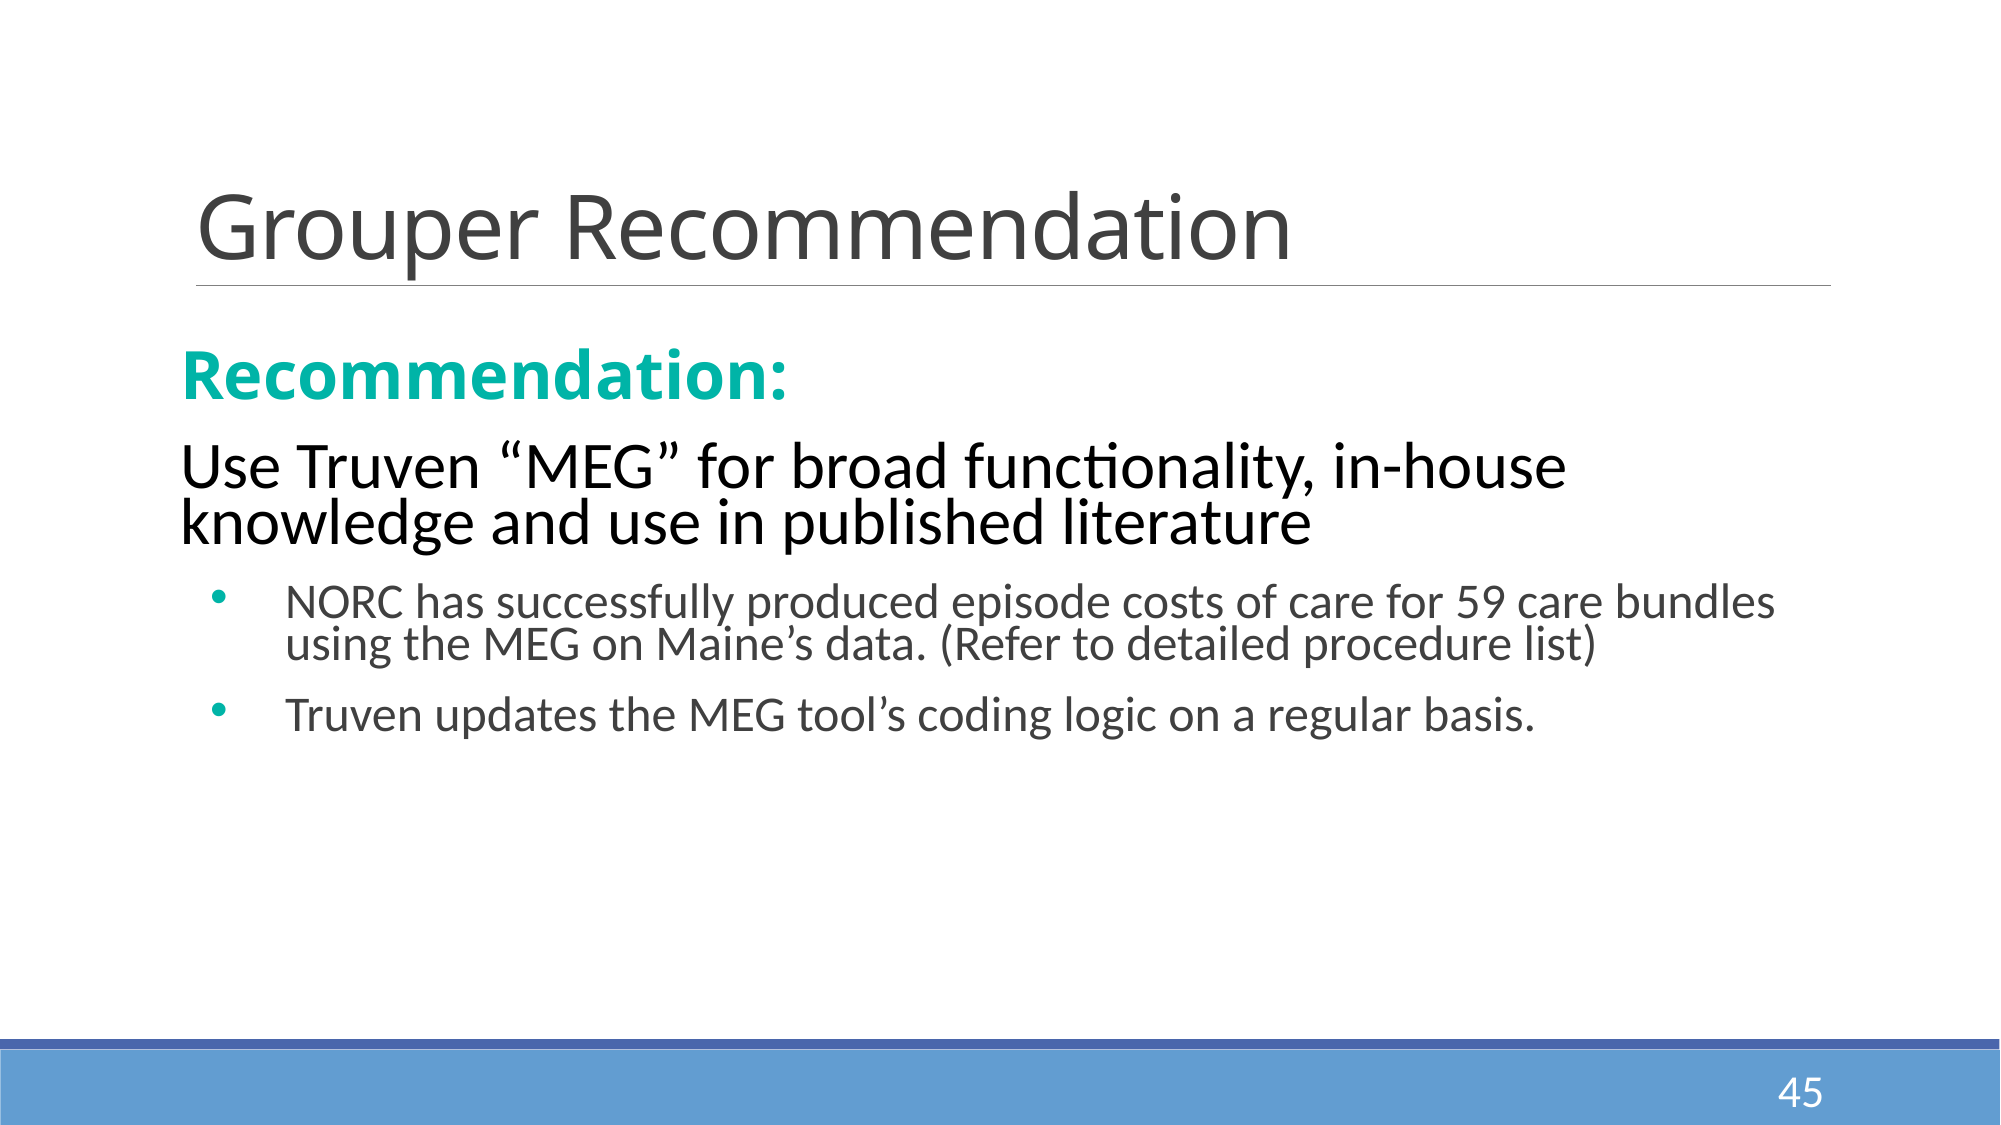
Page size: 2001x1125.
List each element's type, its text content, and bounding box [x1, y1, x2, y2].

title Grouper Recommendation [180, 47, 1840, 285]
list Recommendation: Use Truven “MEG” for broad functionality, in-house knowledge and use in published literature NORC has successfully produced episode costs of care for 59 care bundles using the MEG on Maine’s data. (Refer to detailed procedure list) Truven updates the MEG tool’s coding logic on a regular basis. [180, 334, 1840, 963]
slide_number 45 [1624, 1059, 1840, 1120]
